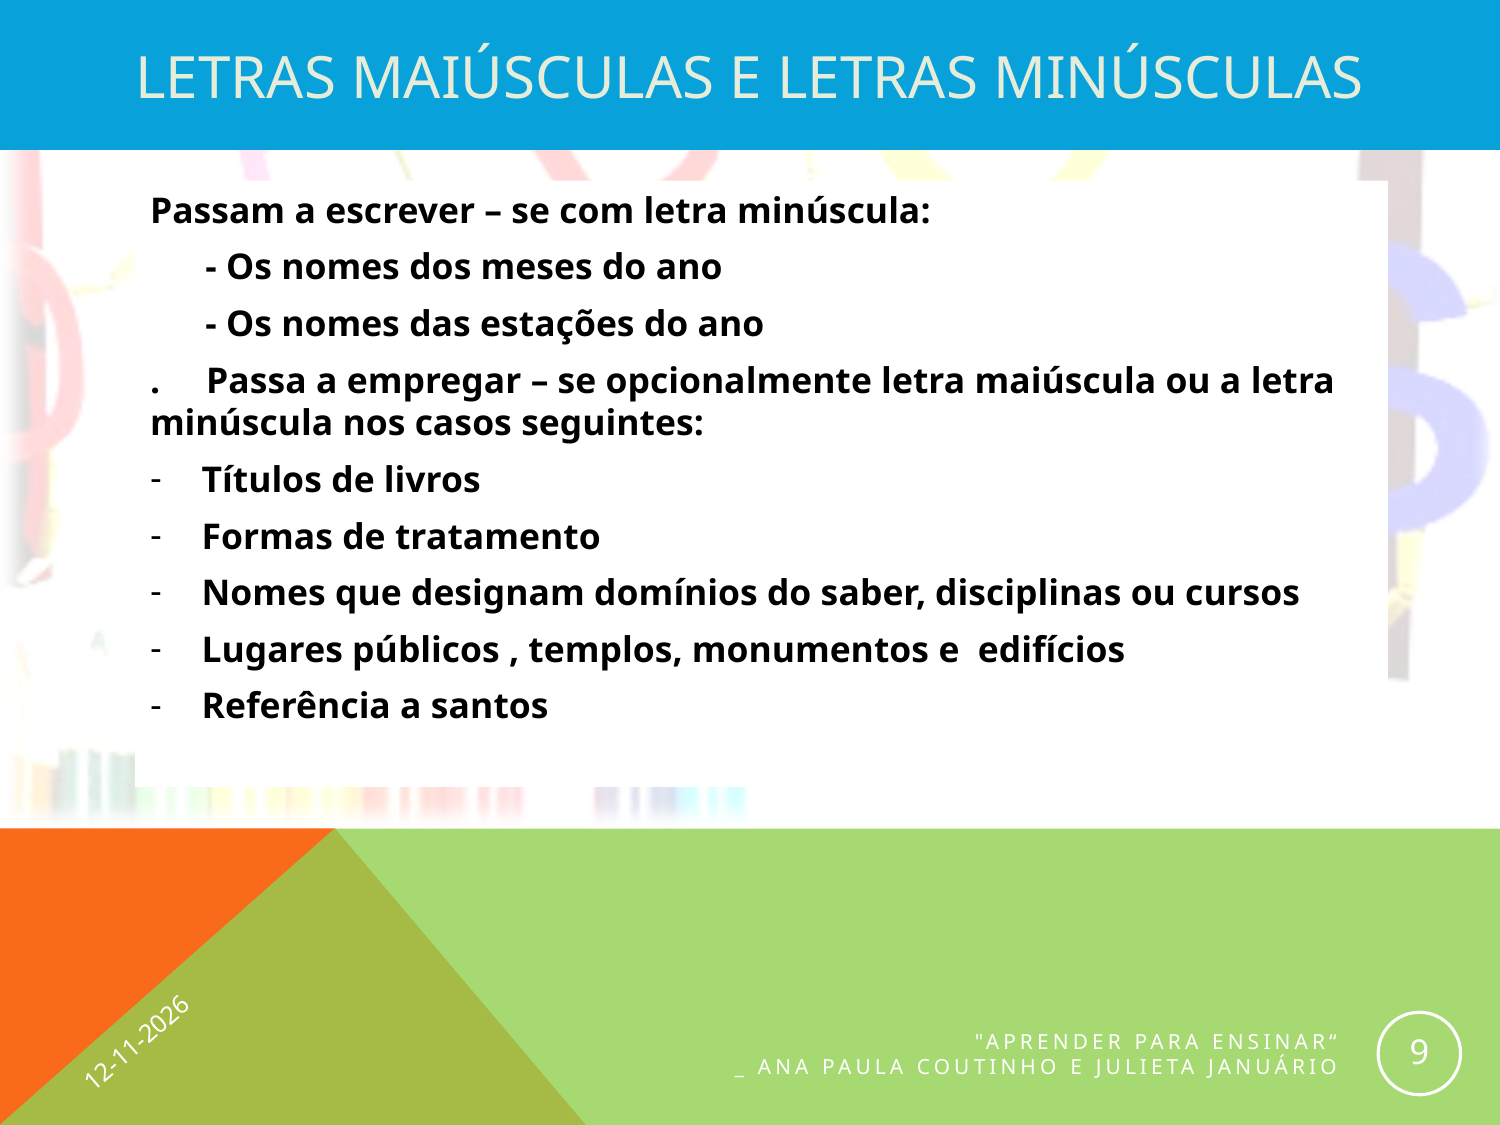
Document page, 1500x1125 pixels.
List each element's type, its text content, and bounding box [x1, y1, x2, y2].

list Passam a escrever – se com letra minúscula: - Os nomes dos meses do ano - Os nomes das estações do ano . Passa a empregar – se opcionalmente letra maiúscula ou a letra minúscula nos casos seguintes: Títulos de livros Formas de tratamento Nomes que designam domínios do saber, disciplinas ou cursos Lugares públicos , templos, monumentos e edifícios Referência a santos [135, 180, 1388, 787]
footer "Aprender para ensinar“ _ Ana Paula Coutinho e Julieta Januário [577, 1031, 1352, 1076]
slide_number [65, 849, 357, 1109]
title Letras maiúsculas e Letras minúsculas [0, 0, 1500, 150]
slide_number 9 [1376, 1010, 1463, 1097]
